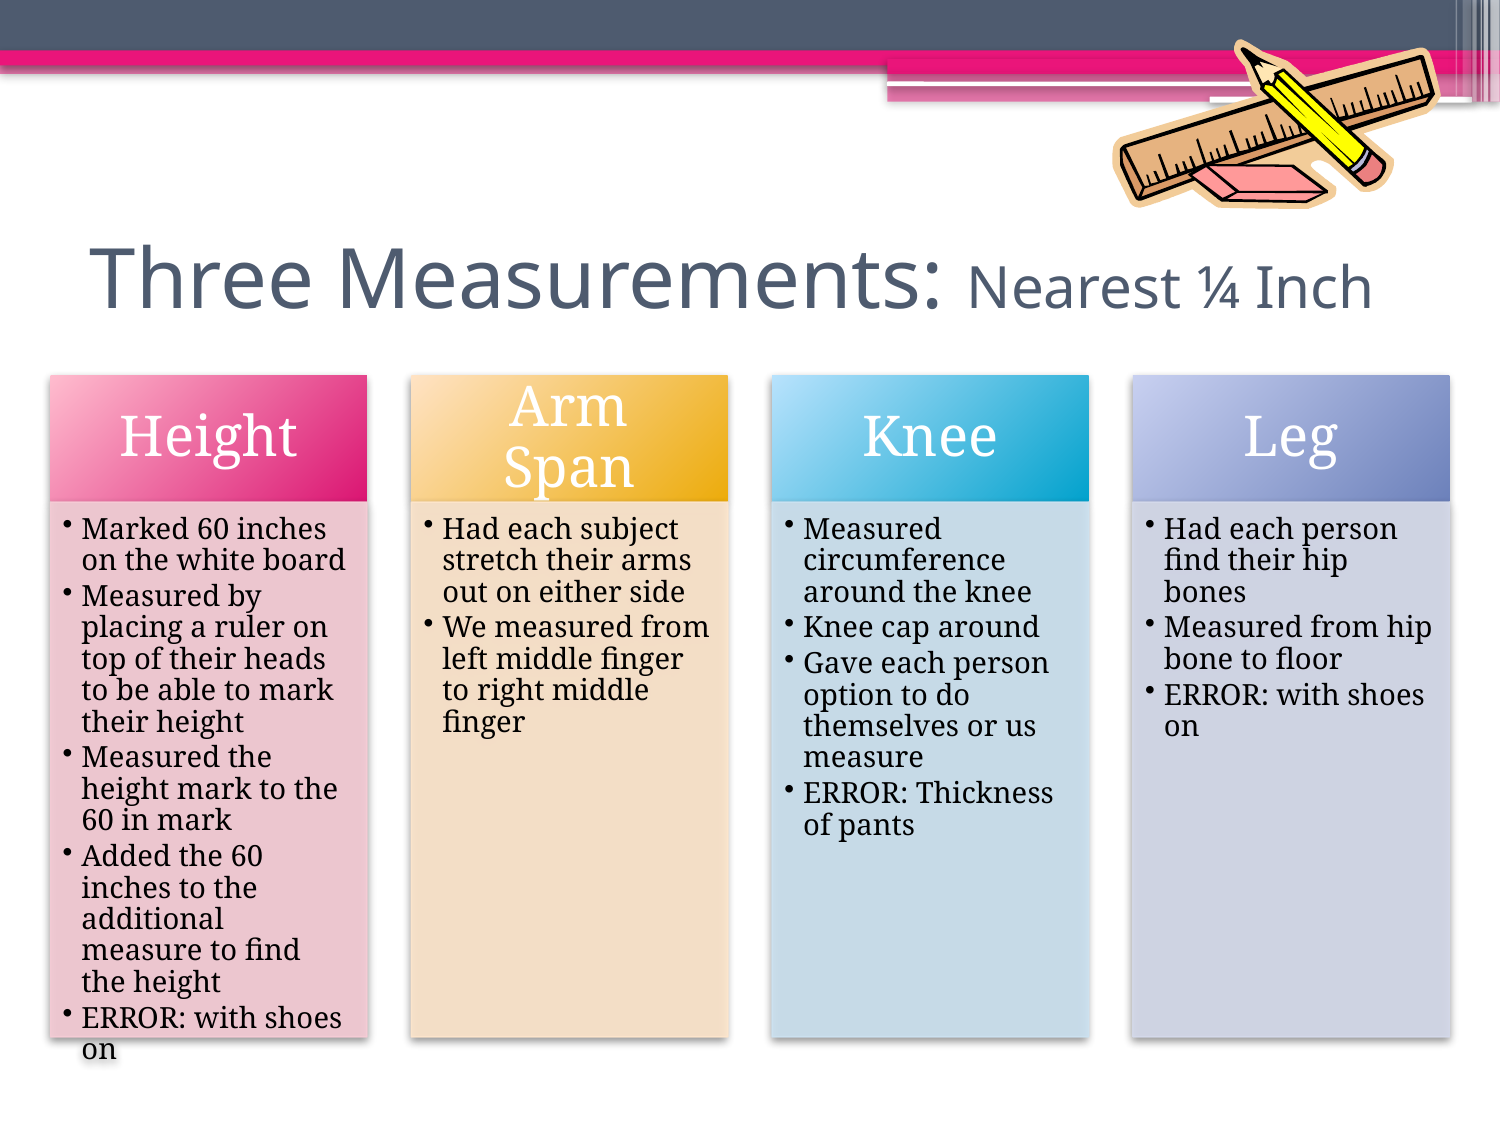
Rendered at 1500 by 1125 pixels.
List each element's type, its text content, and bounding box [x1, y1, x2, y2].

picture [1112, 37, 1446, 213]
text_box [49, 312, 1451, 1101]
title Three Measurements: Nearest ¼ Inch [75, 187, 1425, 309]
